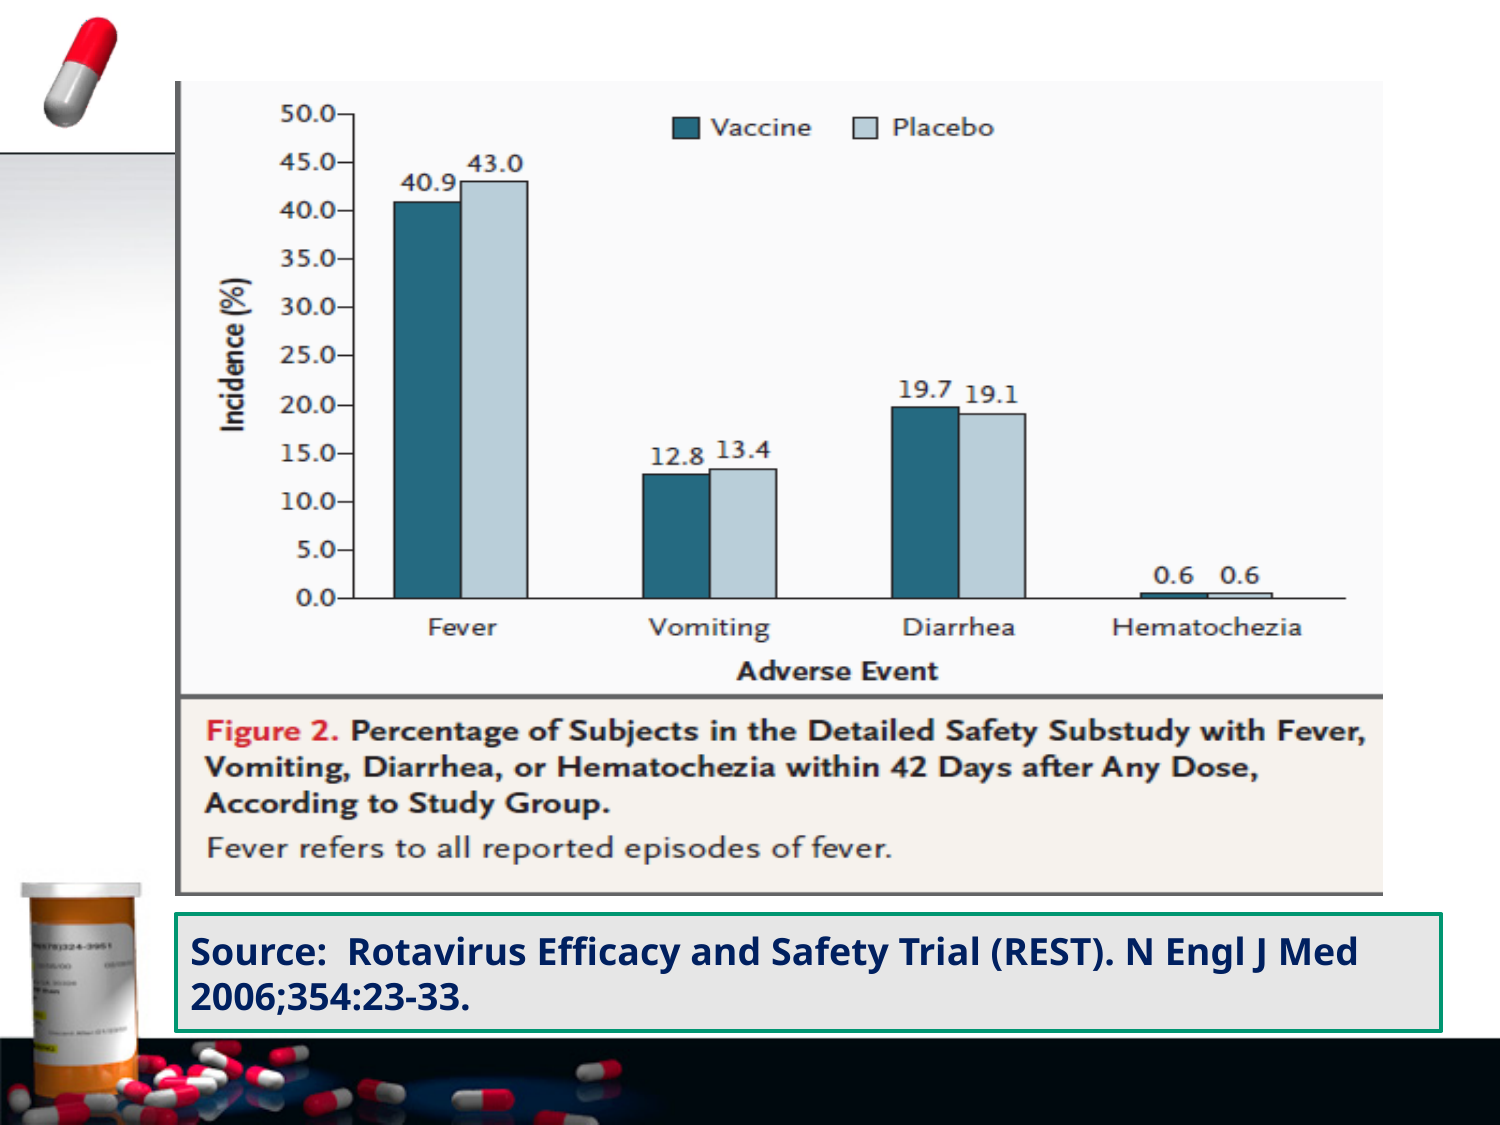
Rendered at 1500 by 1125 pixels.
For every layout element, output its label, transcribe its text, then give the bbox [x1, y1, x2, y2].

text_box Source: Rotavirus Efficacy and Safety Trial (REST). N Engl J Med 2006;354:23-33. [174, 912, 1443, 1033]
picture [0, 0, 1500, 1125]
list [175, 81, 1383, 896]
